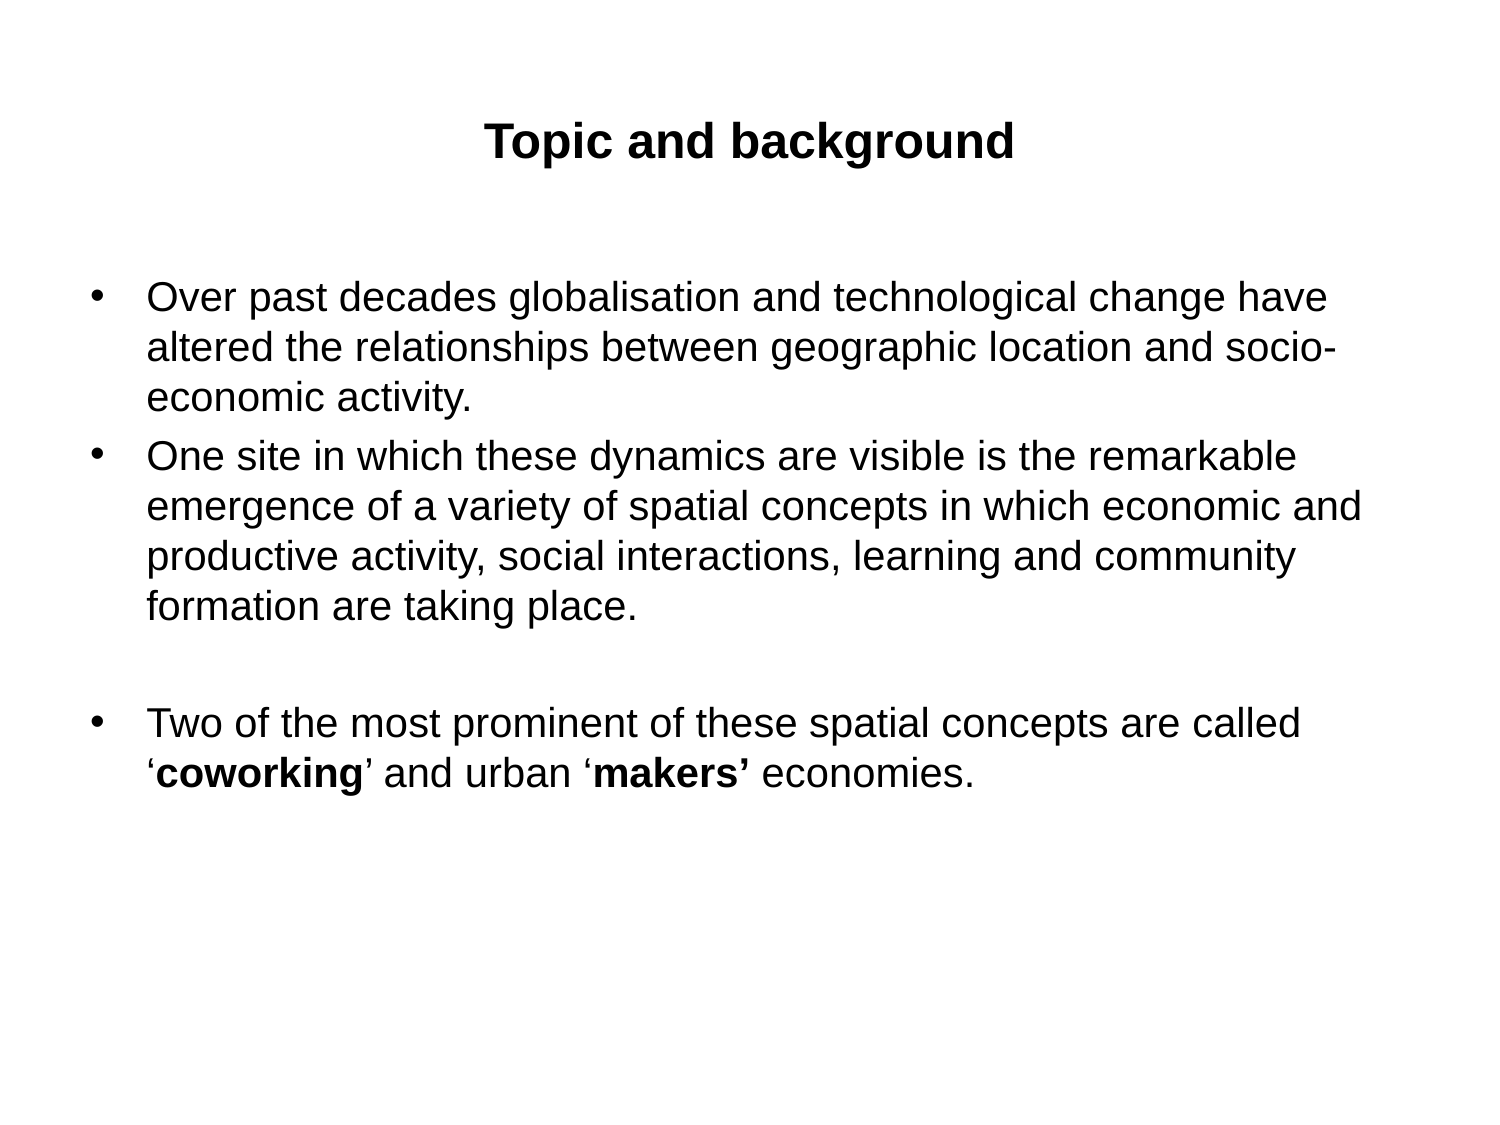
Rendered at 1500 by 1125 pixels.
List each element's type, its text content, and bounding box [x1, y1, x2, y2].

list Over past decades globalisation and technological change have altered the relationships between geographic location and socio-economic activity. One site in which these dynamics are visible is the remarkable emergence of a variety of spatial concepts in which economic and productive activity, social interactions, learning and community formation are taking place. Two of the most prominent of these spatial concepts are called ‘coworking’ and urban ‘makers’ economies. [75, 262, 1425, 1005]
title Topic and background [75, 45, 1425, 233]
